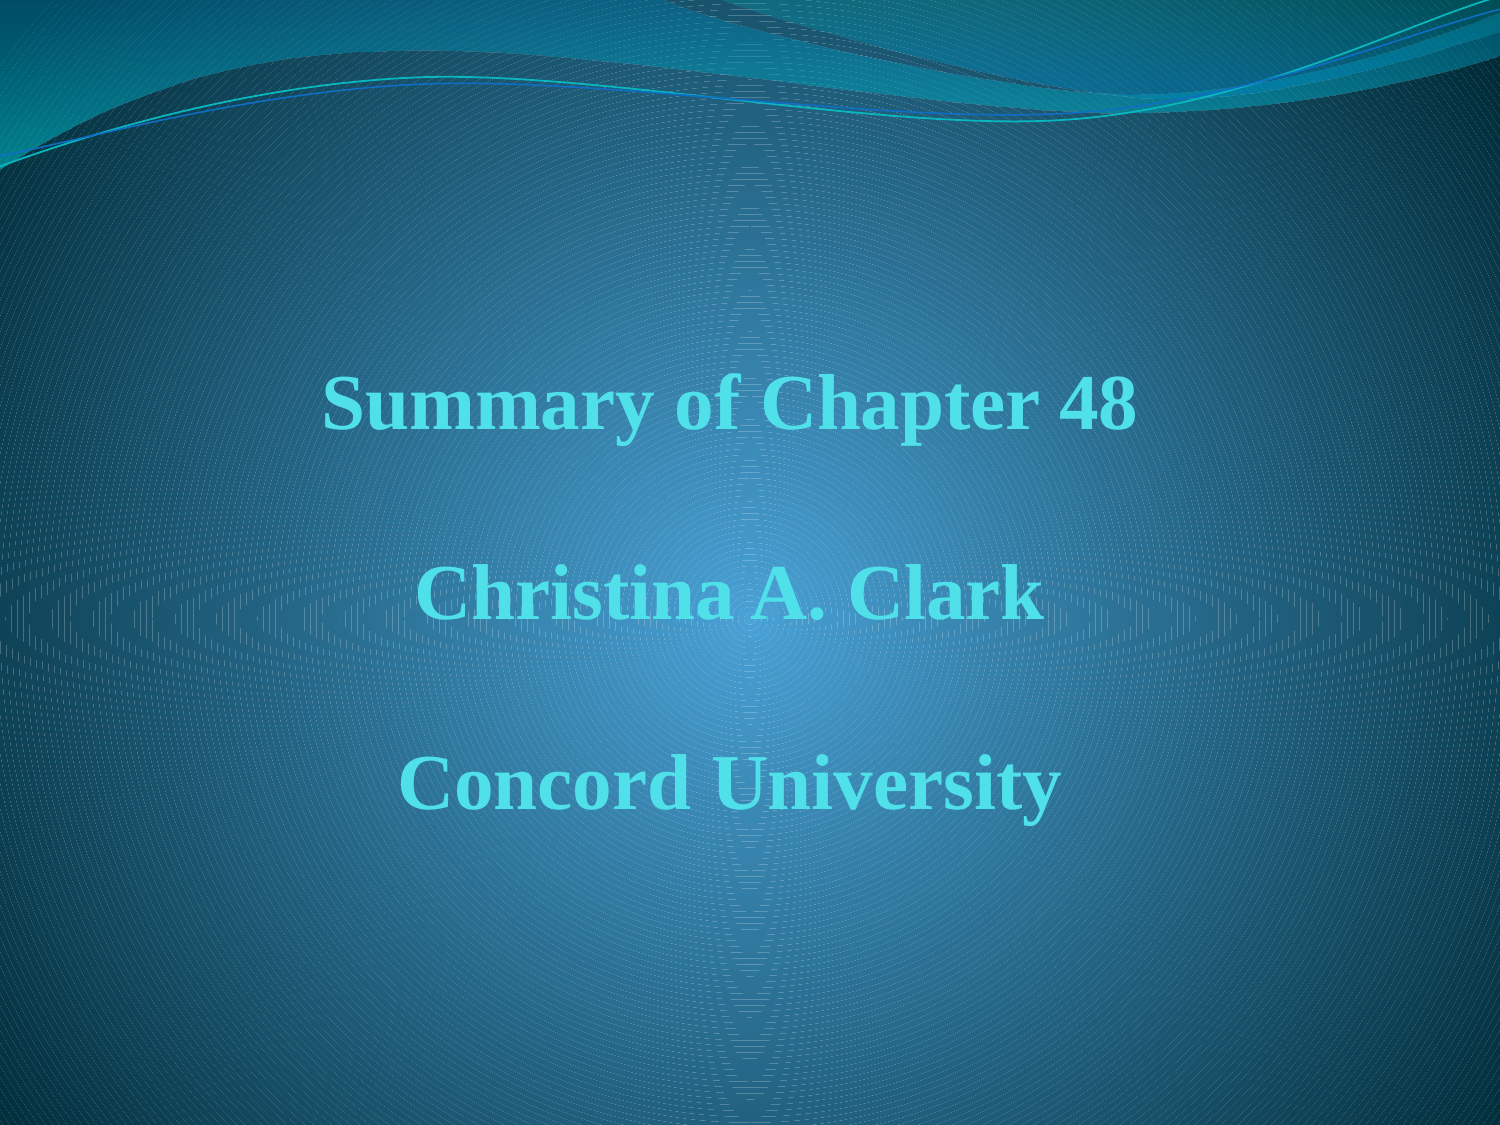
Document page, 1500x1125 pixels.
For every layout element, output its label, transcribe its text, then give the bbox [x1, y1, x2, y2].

title Summary of Chapter 48 Christina A. Clark Concord University [75, 350, 1388, 825]
